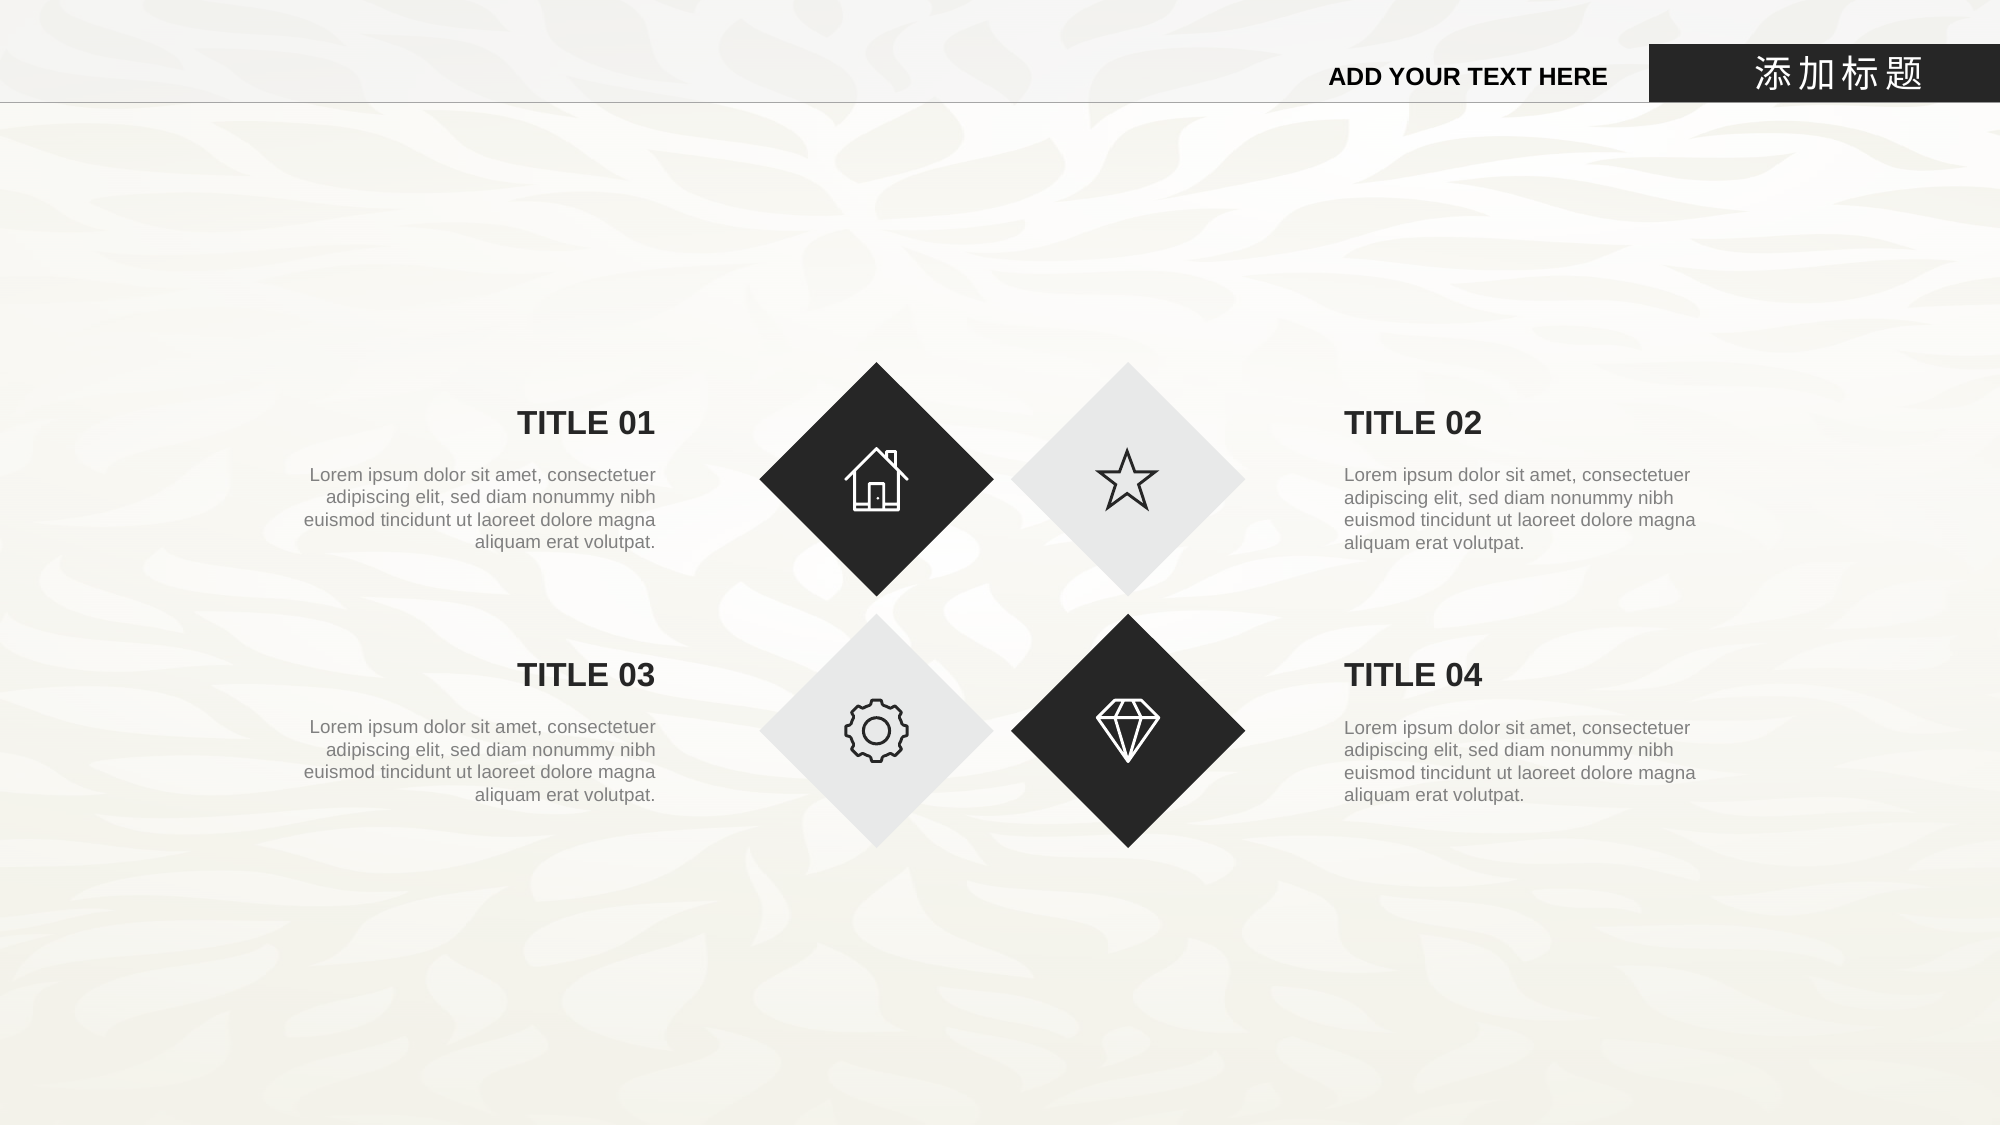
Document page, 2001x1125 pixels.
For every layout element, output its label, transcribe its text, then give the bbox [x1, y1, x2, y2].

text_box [759, 613, 994, 849]
text_box TITLE 02 [1329, 393, 1738, 449]
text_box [1010, 362, 1246, 597]
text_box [1010, 613, 1246, 849]
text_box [759, 362, 994, 597]
text_box Lorem ipsum dolor sit amet, consectetuer adipiscing elit, sed diam nonummy nibh euismod tincidunt ut laoreet dolore magna aliquam erat volutpat. [1329, 708, 1758, 813]
text_box Lorem ipsum dolor sit amet, consectetuer adipiscing elit, sed diam nonummy nibh euismod tincidunt ut laoreet dolore magna aliquam erat volutpat. [242, 707, 671, 813]
text_box 添加标题 [1711, 42, 1966, 103]
text_box TITLE 04 [1329, 646, 1738, 701]
text_box Lorem ipsum dolor sit amet, consectetuer adipiscing elit, sed diam nonummy nibh euismod tincidunt ut laoreet dolore magna aliquam erat volutpat. [1329, 455, 1758, 561]
text_box Lorem ipsum dolor sit amet, consectetuer adipiscing elit, sed diam nonummy nibh euismod tincidunt ut laoreet dolore magna aliquam erat volutpat. [242, 455, 671, 560]
text_box TITLE 03 [262, 646, 671, 701]
text_box ADD YOUR TEXT HERE [1162, 53, 1624, 98]
text_box TITLE 01 [262, 393, 671, 449]
